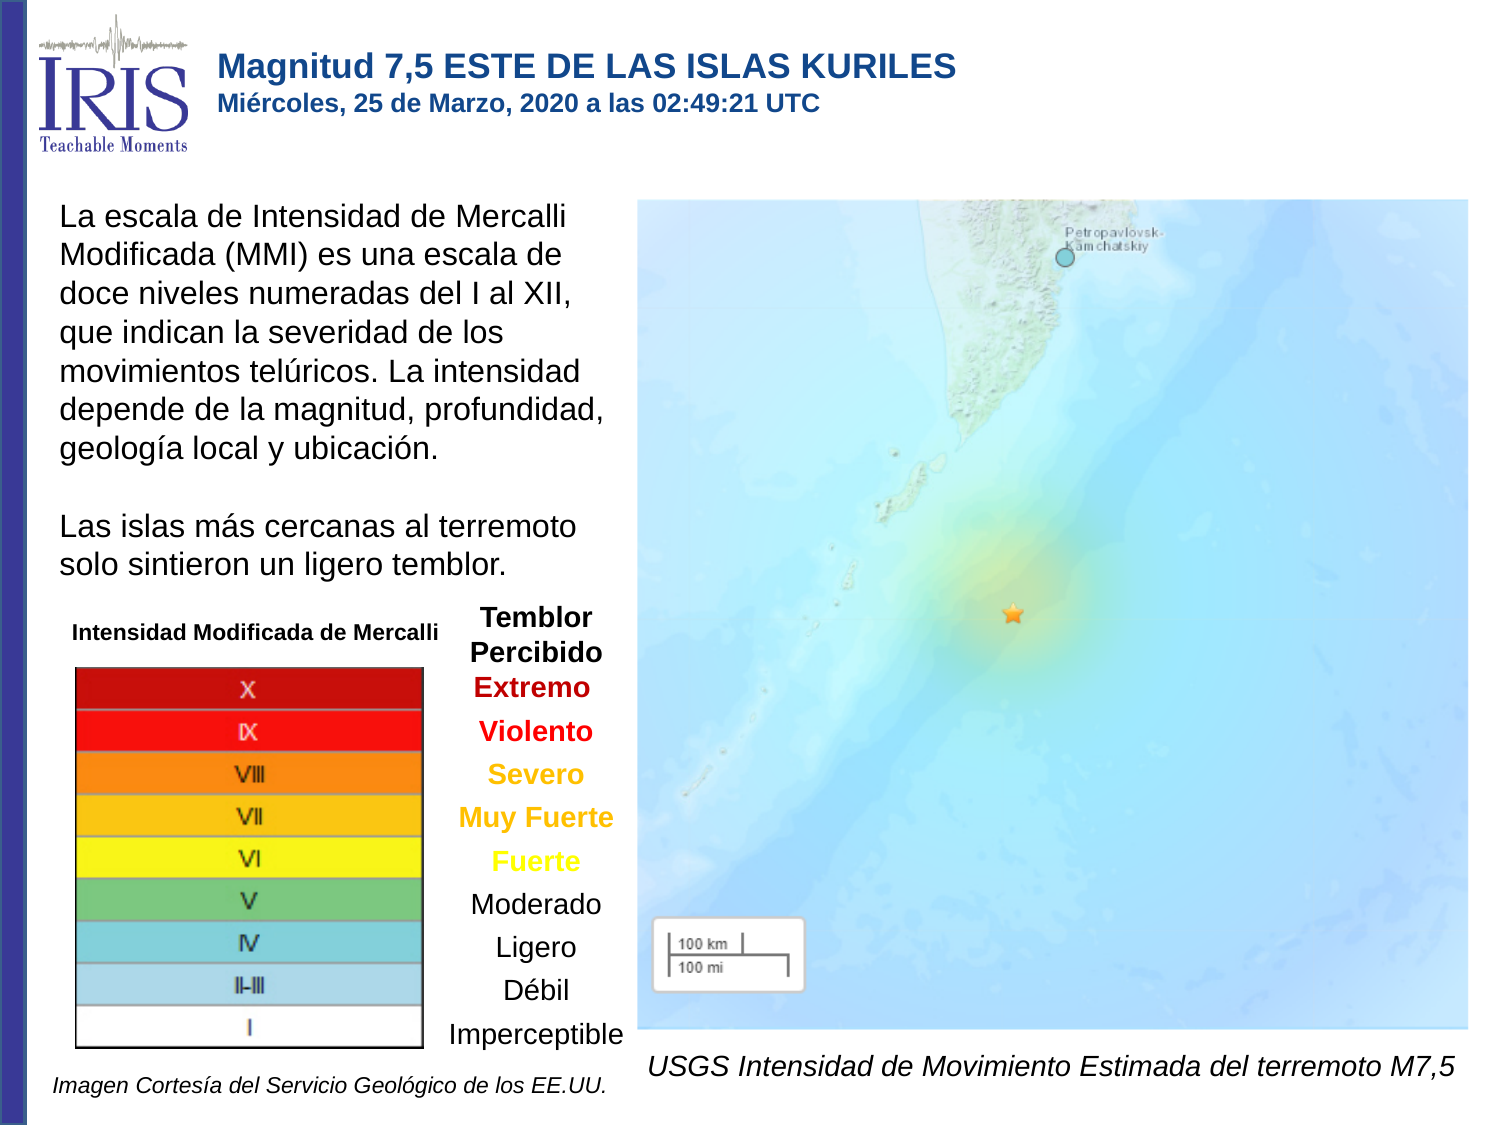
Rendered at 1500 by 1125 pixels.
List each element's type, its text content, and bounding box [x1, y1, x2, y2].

text_box Imagen Cortesía del Servicio Geológico de los EE.UU. [37, 1063, 800, 1106]
text_box Temblor Percibido Extremo Violento Severo Muy Fuerte Fuerte Moderado Ligero Débil Imperceptible [410, 591, 663, 1058]
text_box [0, 0, 27, 1125]
picture [74, 667, 425, 1049]
text_box La escala de Intensidad de Mercalli Modificada (MMI) es una escala de doce niveles numeradas del I al XII, que indican la severidad de los movimientos telúricos. La intensidad depende de la magnitud, profundidad, geología local y ubicación. Las islas más cercanas al terremoto solo sintieron un ligero temblor. [44, 187, 633, 590]
picture [39, 12, 188, 165]
text_box Intensidad Modificada de Mercalli [57, 610, 410, 653]
text_box USGS Intensidad de Movimiento Estimada del terremoto M7,5 [632, 1039, 1490, 1090]
picture [631, 189, 1478, 1039]
text_box Magnitud 7,5 ESTE DE LAS ISLAS KURILES Miércoles, 25 de Marzo, 2020 a las 02:49:21 UTC [202, 0, 1499, 125]
